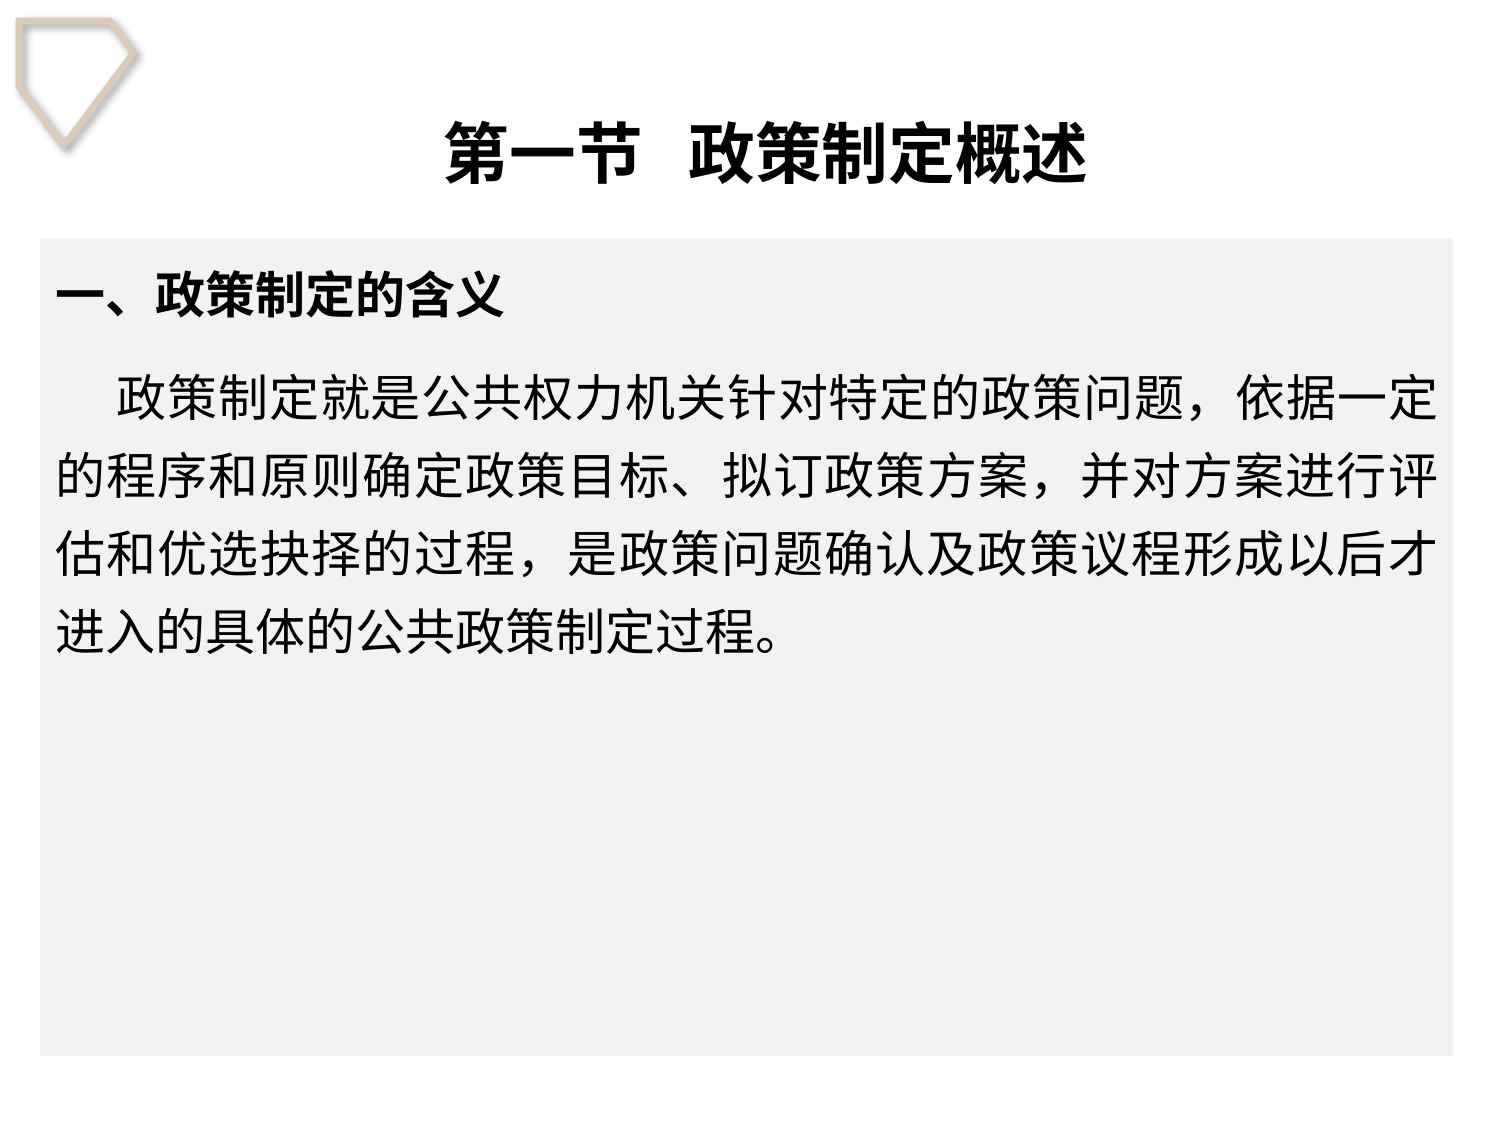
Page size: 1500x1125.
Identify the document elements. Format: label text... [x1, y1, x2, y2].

list 一、政策制定的含义 政策制定就是公共权力机关针对特定的政策问题，依据一定的程序和原则确定政策目标、拟订政策方案，并对方案进行评估和优选抉择的过程，是政策问题确认及政策议程形成以后才进入的具体的公共政策制定过程。 [40, 238, 1454, 1057]
title 第一节 政策制定概述 [117, 87, 1415, 228]
